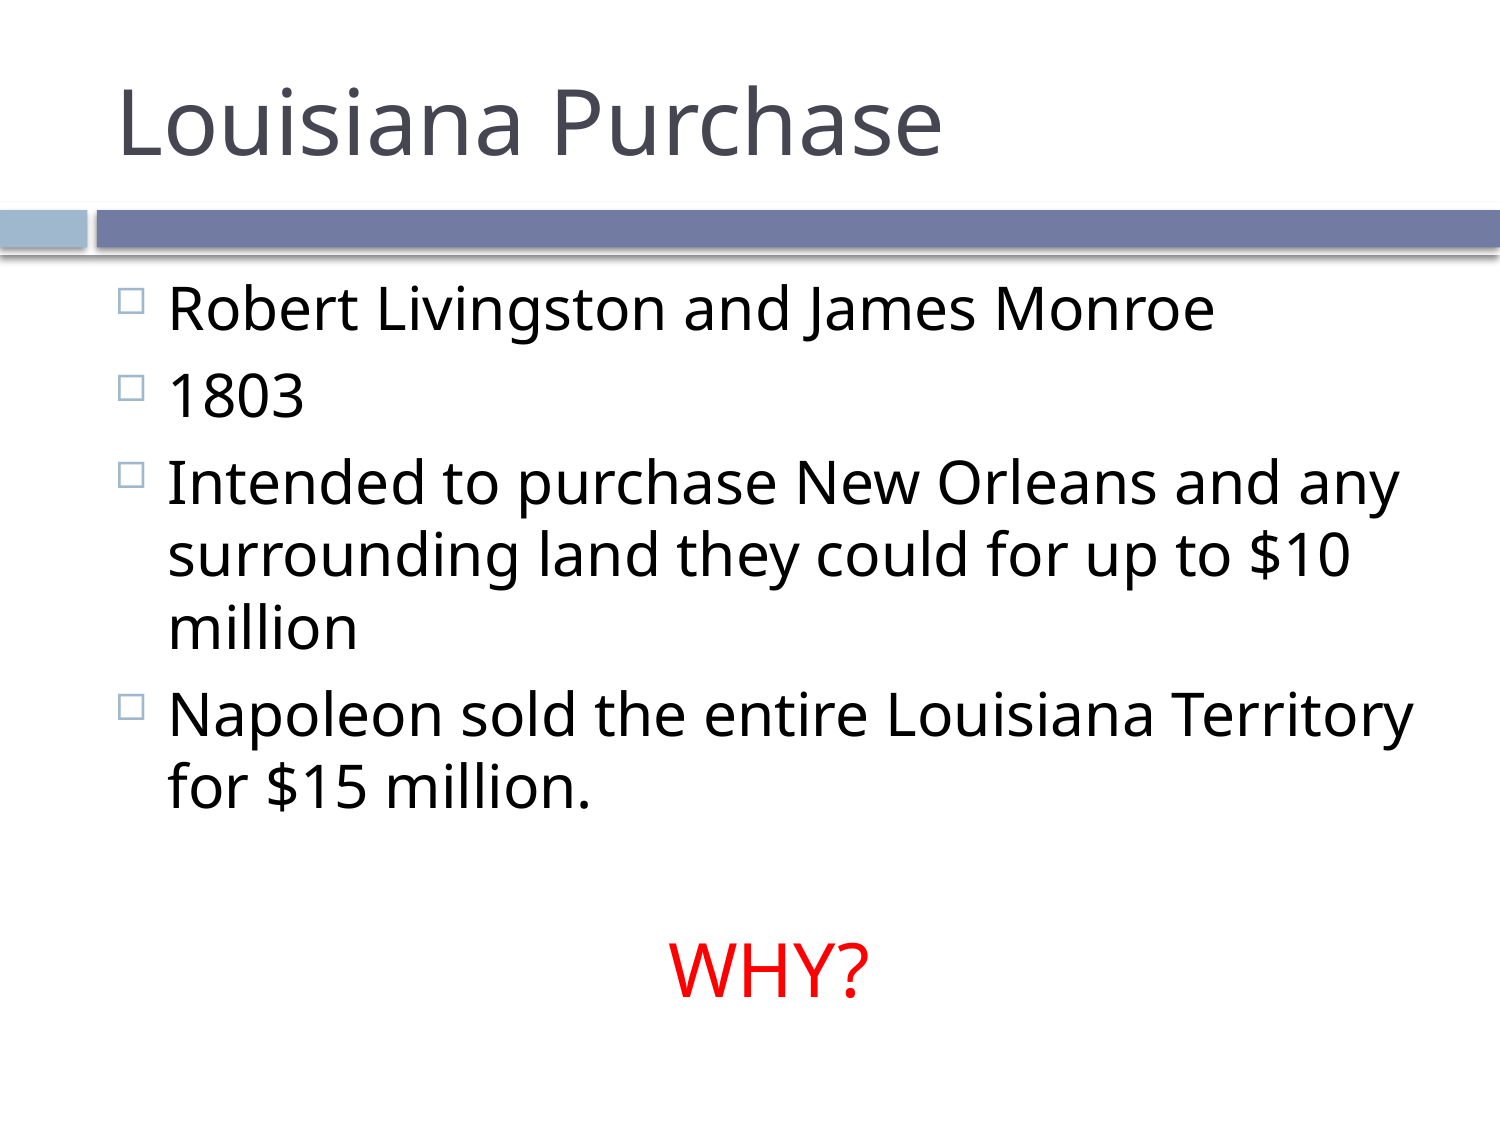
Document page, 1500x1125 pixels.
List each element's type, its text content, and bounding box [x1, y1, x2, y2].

title Louisiana Purchase [100, 37, 1438, 200]
list Robert Livingston and James Monroe 1803 Intended to purchase New Orleans and any surrounding land they could for up to $10 million Napoleon sold the entire Louisiana Territory for $15 million. WHY? [100, 262, 1438, 1000]
